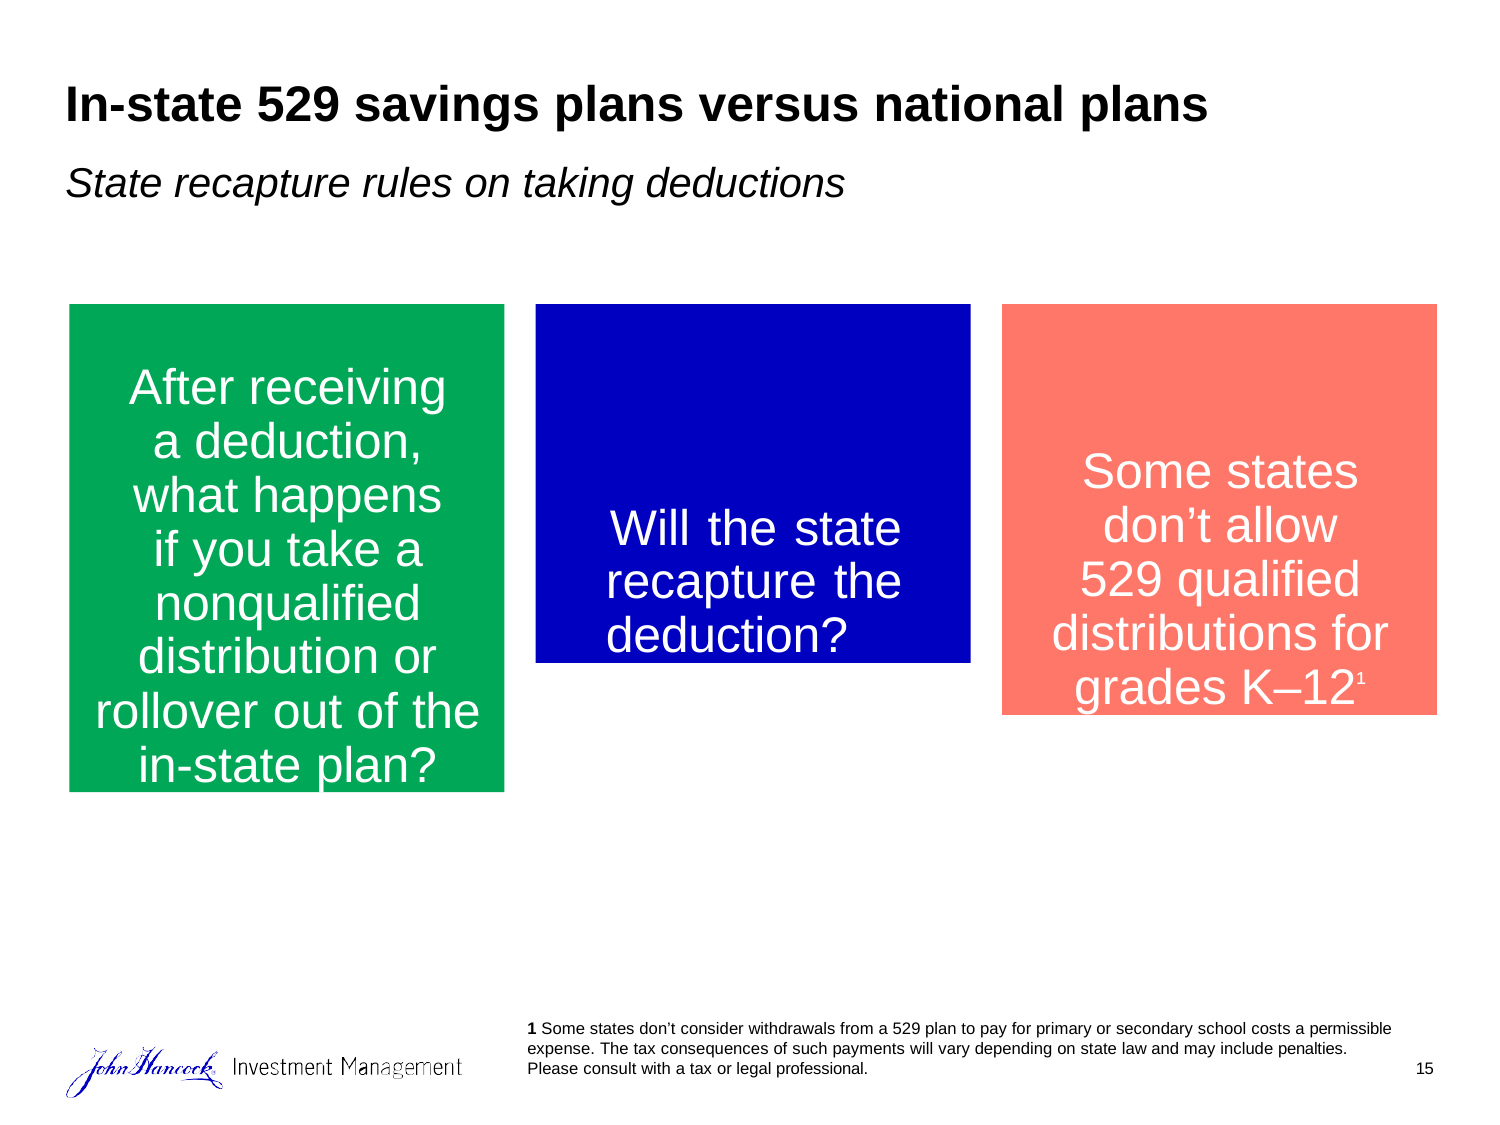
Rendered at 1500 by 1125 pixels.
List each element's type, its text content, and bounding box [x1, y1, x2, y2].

text_box After receiving a deduction, what happens if you take a nonqualified distribution or rollover out of the in-state plan? [69, 304, 505, 793]
text_box 15 [1413, 1056, 1437, 1078]
text_box Will the state recapture the deduction? [535, 304, 971, 663]
picture [416, 1062, 431, 1075]
text_box 1 Some states don’t consider withdrawals from a 529 plan to pay for primary or secondary school costs a permissible expense. The tax consequences of such payments will vary depending on state law and may include penalties. Please consult with a tax or legal professional. [525, 1015, 1396, 1078]
text_box Some states don’t allow 529 qualified distributions for grades K–12¹ [1002, 304, 1437, 715]
picture [445, 1058, 462, 1075]
picture [66, 1046, 223, 1098]
picture [381, 1062, 414, 1079]
title In-state 529 savings plans versus national plans [63, 69, 1350, 260]
text_box State recapture rules on taking deductions [63, 154, 847, 207]
picture [342, 1057, 356, 1075]
